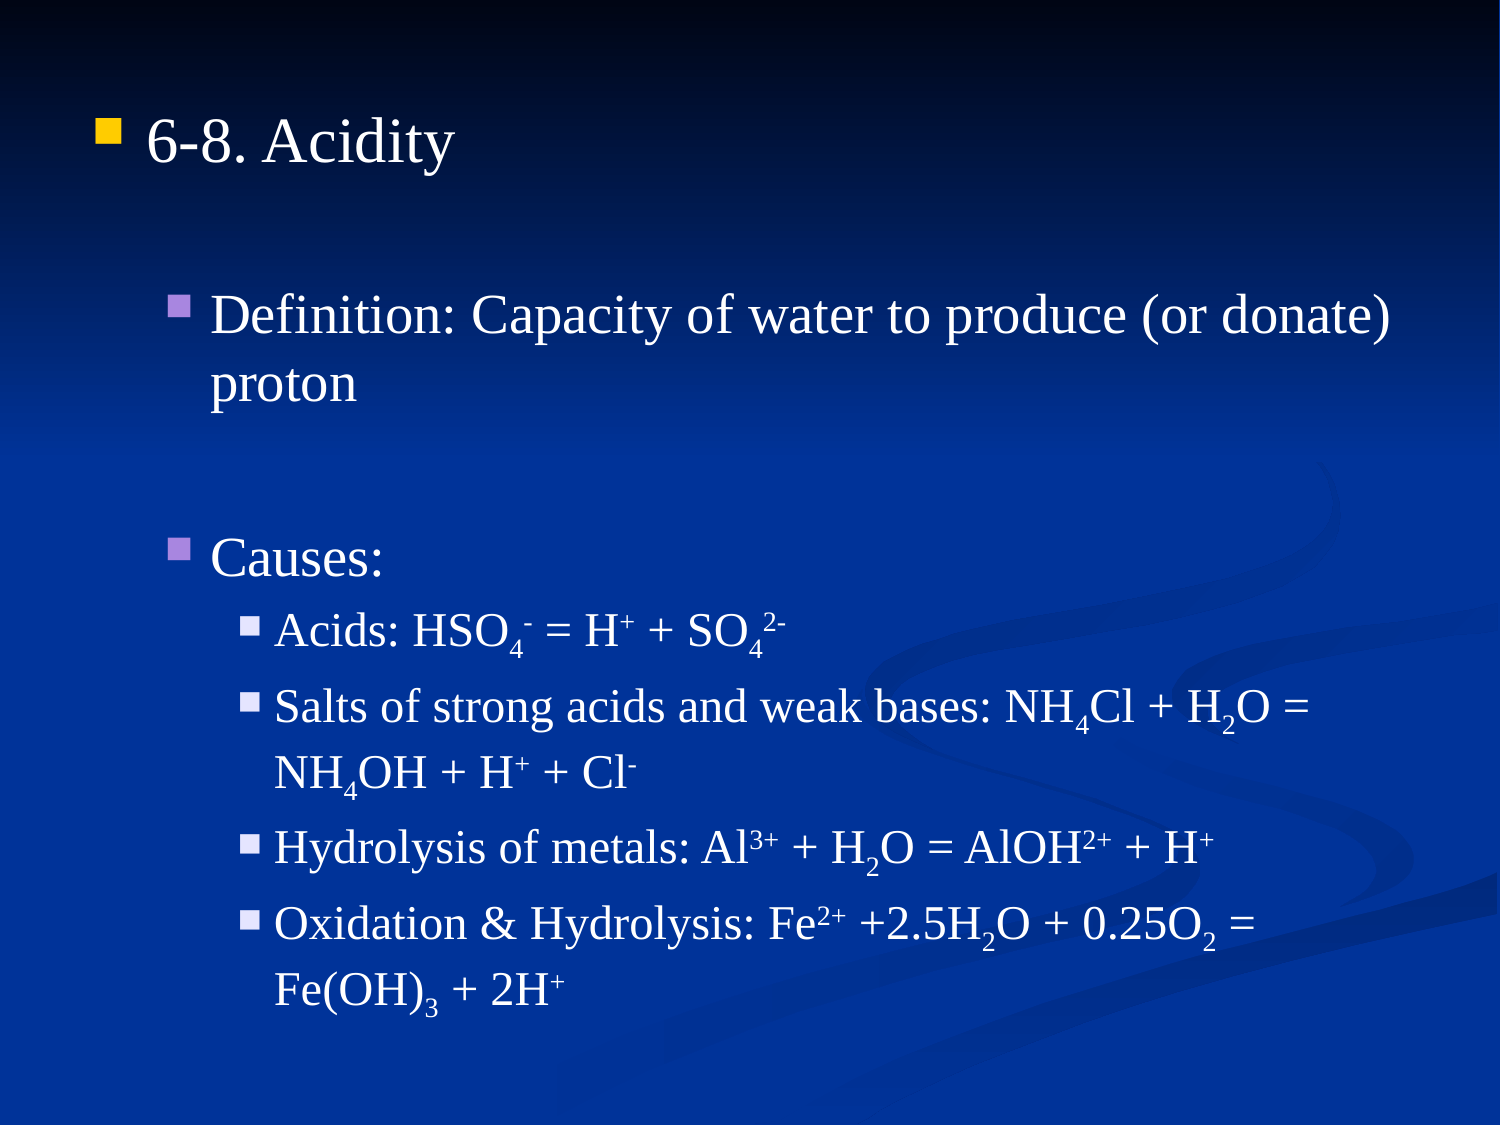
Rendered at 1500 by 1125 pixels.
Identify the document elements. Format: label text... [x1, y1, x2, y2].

list 6-8. Acidity Definition: Capacity of water to produce (or donate) proton Causes: Acids: HSO4- = H+ + SO42- Salts of strong acids and weak bases: NH4Cl + H2O = NH4OH + H+ + Cl- Hydrolysis of metals: Al3+ + H2O = AlOH2+ + H+ Oxidation & Hydrolysis: Fe2+ +2.5H2O + 0.25O2 = Fe(OH)3 + 2H+ [76, 89, 1428, 1036]
